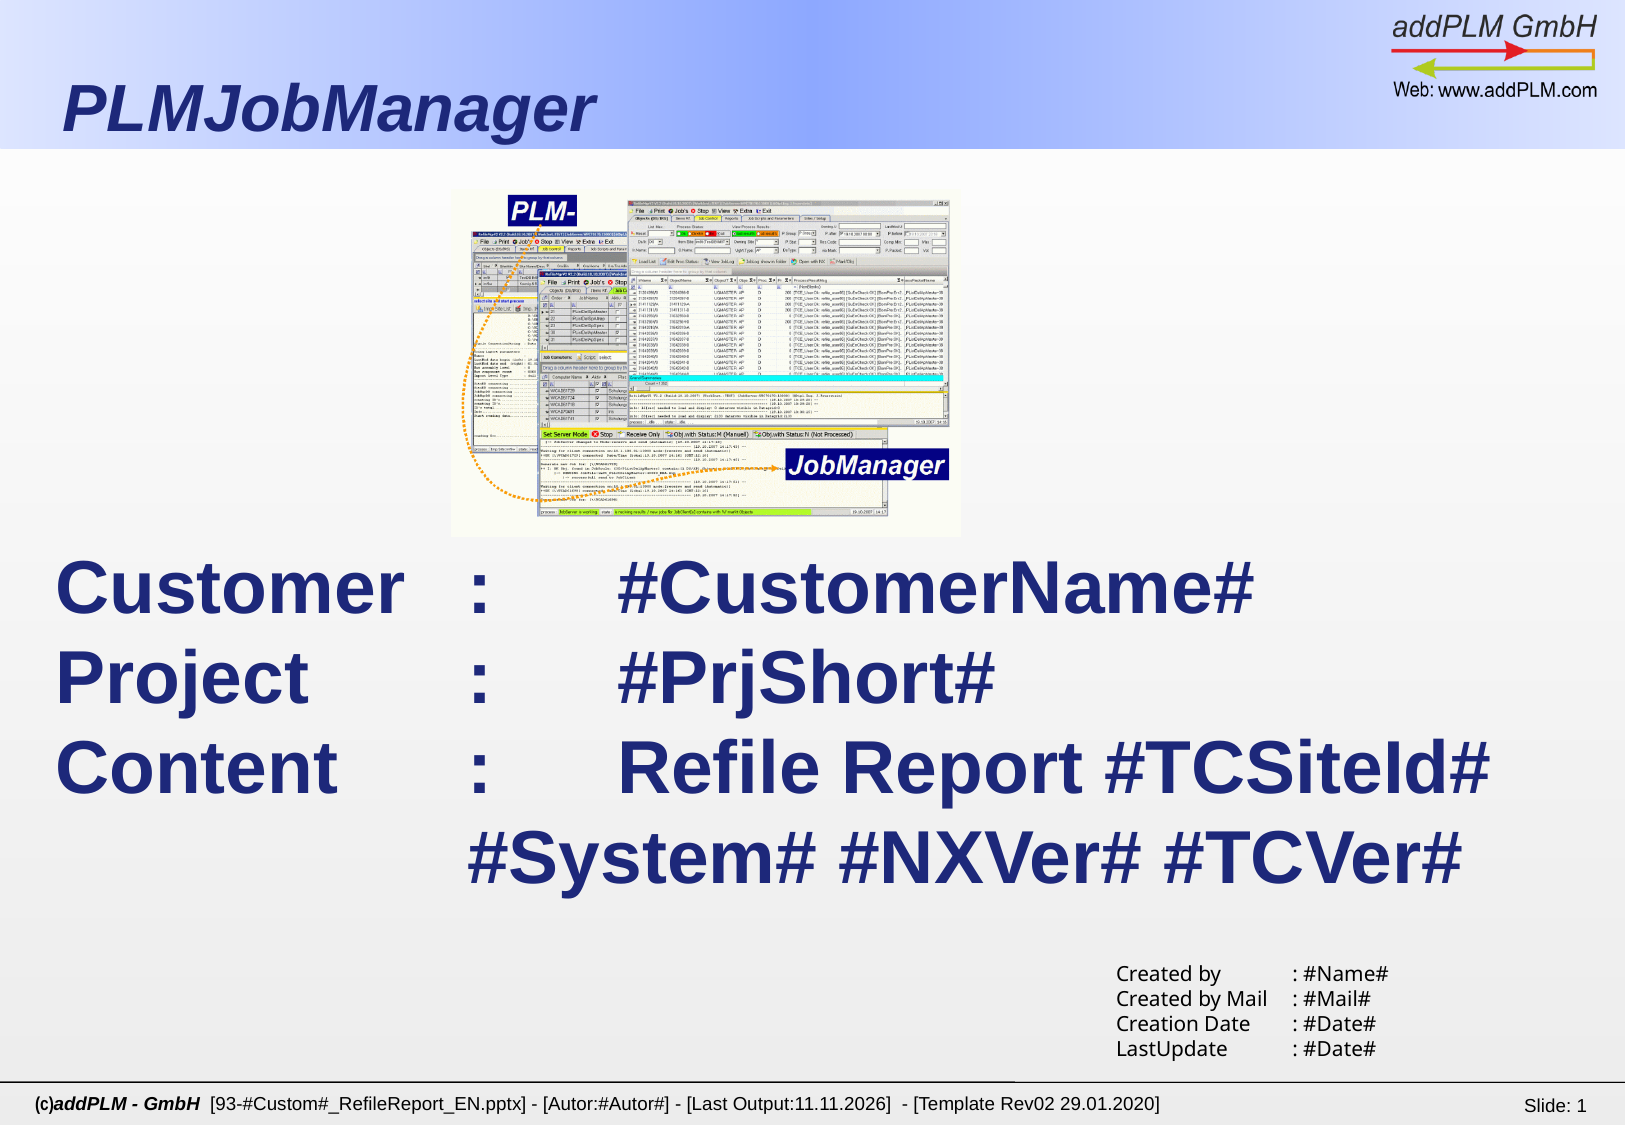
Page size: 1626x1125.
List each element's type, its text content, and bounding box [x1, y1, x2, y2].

text_box Created by : #Name# Created by Mail : #Mail# Creation Date : #Date# LastUpdate : #Date# [1100, 952, 1572, 1086]
text_box Customer : #CustomerName# Project : #PrjShort# Content : Refile Report #TCSiteId# #System# #NXVer# #TCVer# [40, 530, 1546, 926]
title PLMJobManager [62, 71, 1375, 145]
picture [451, 189, 961, 537]
picture [1391, 14, 1597, 97]
